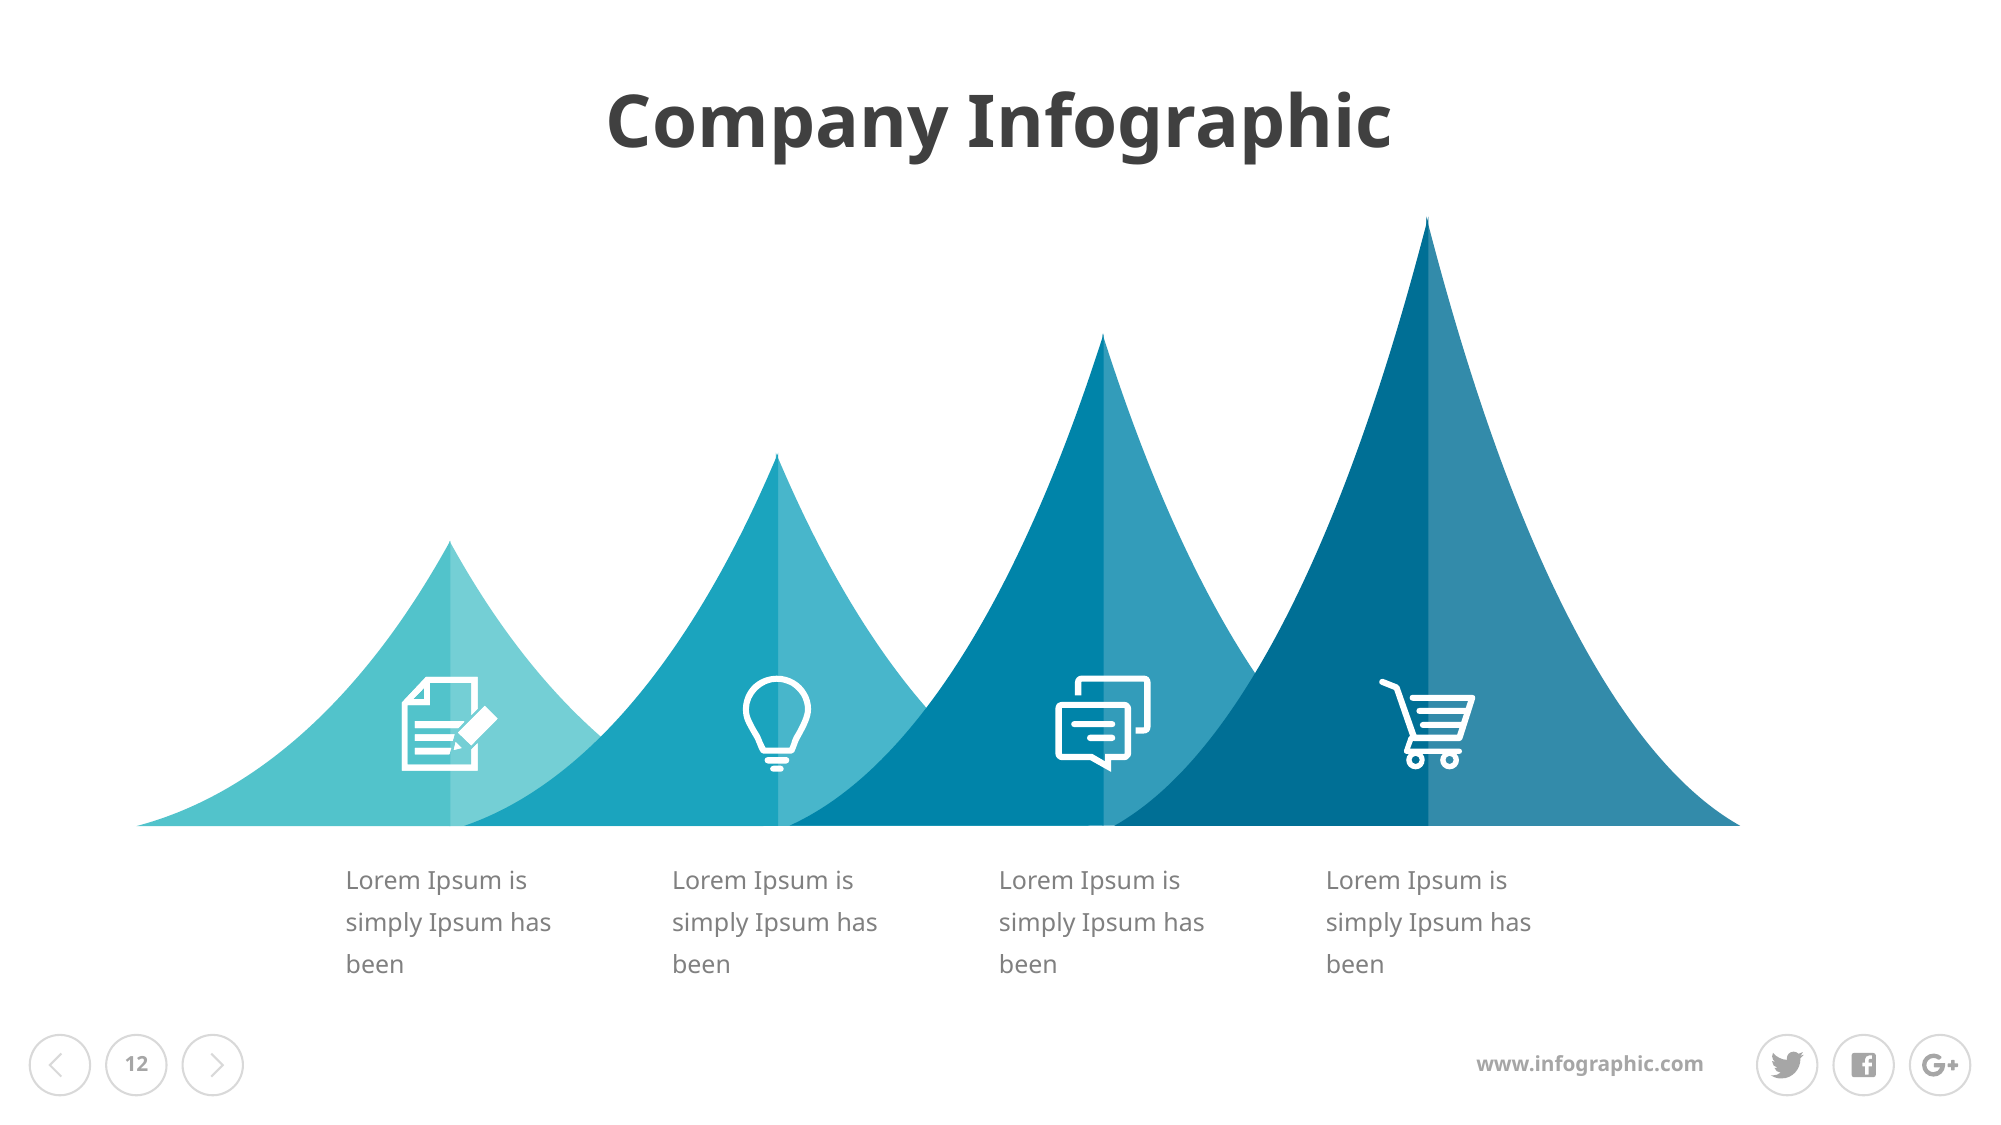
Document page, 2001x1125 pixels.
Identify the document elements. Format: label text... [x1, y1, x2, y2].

text_box Lorem Ipsum is simply Ipsum has been [984, 845, 1224, 986]
text_box Lorem Ipsum is simply Ipsum has been [1311, 845, 1550, 986]
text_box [1055, 675, 1151, 772]
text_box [401, 676, 498, 771]
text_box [742, 675, 812, 772]
text_box Company Infographic [0, 66, 2000, 170]
text_box Lorem Ipsum is simply Ipsum has been [330, 845, 570, 986]
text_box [1114, 216, 1741, 826]
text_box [136, 540, 764, 827]
text_box Lorem Ipsum is simply Ipsum has been [657, 845, 897, 986]
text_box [464, 452, 789, 826]
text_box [789, 333, 1114, 826]
footer www.infographic.com [1044, 1043, 1720, 1087]
slide_number 12 [90, 1034, 183, 1095]
